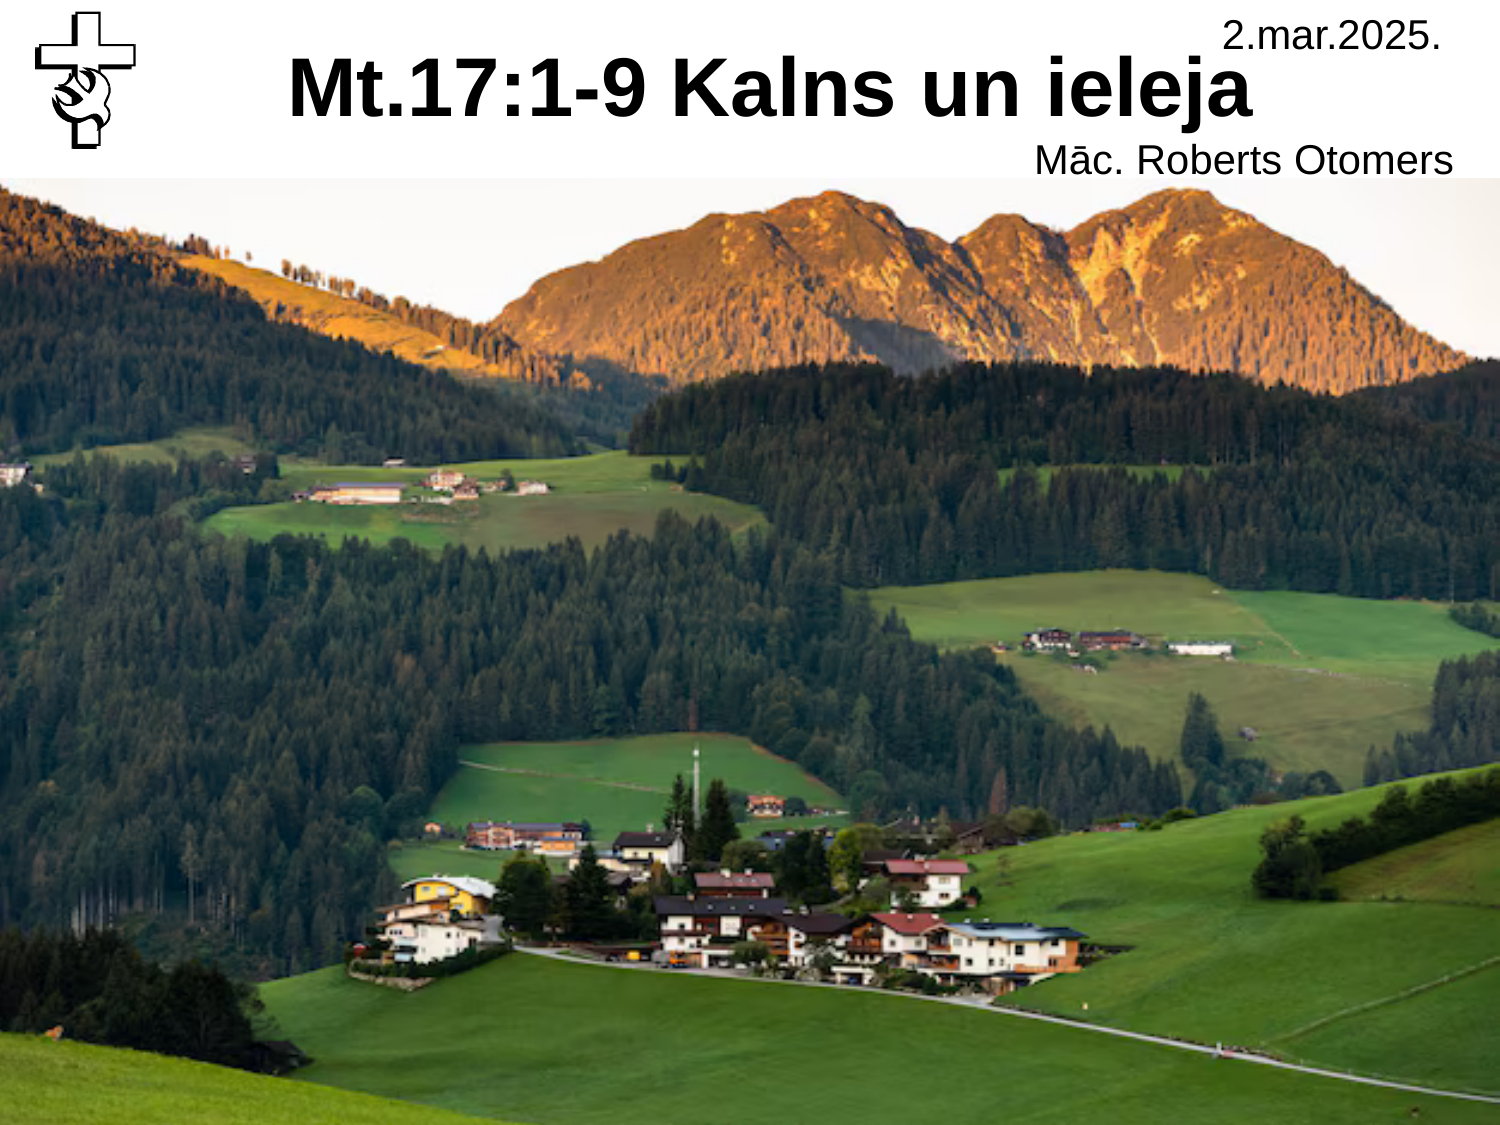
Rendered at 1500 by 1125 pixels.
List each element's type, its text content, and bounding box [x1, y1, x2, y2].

picture [34, 11, 136, 150]
picture [0, 178, 1500, 1125]
title Mt.17:1-9 Kalns un ieleja [100, 0, 1442, 172]
text_box 2.mar.2025. [1207, 0, 1500, 65]
text_box Māc. Roberts Otomers [1019, 125, 1500, 178]
